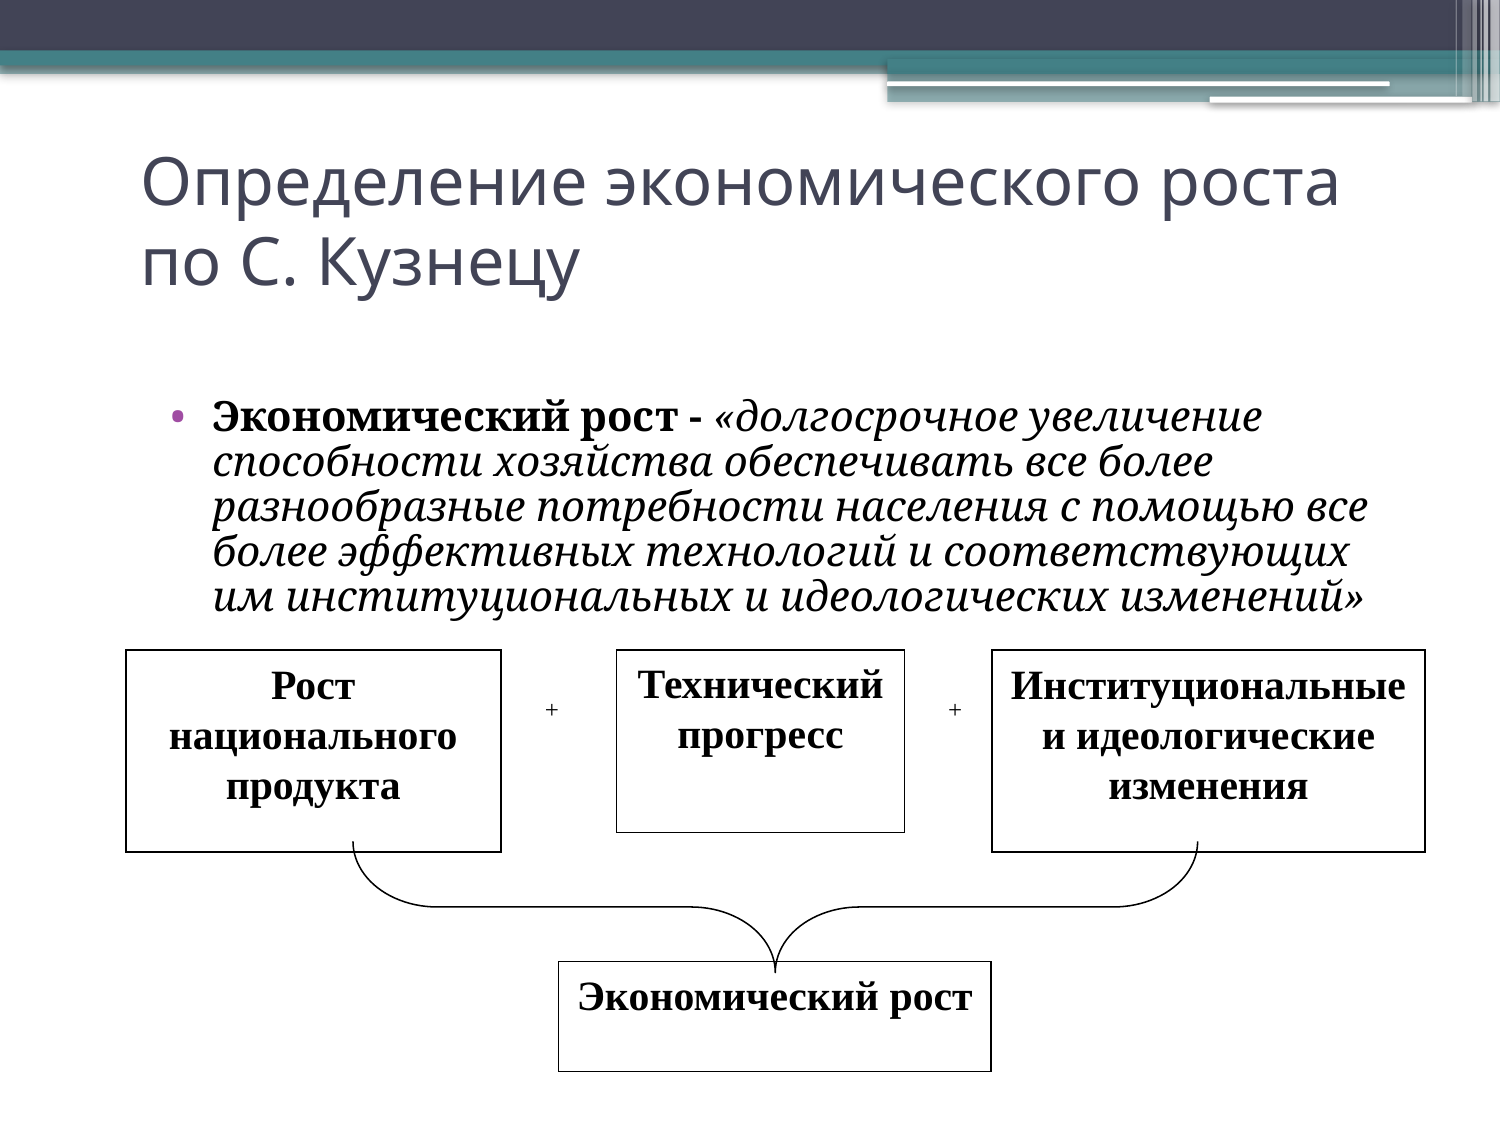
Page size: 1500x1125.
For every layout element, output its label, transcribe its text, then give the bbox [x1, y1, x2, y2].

list Экономический рост - «долгосрочное увеличение способности хозяйства обеспечивать все более разнообразные потребности населения с помощью все более эффективных технологий и соответствующих им институциональных и идеологических изменений» [137, 387, 1400, 647]
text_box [99, 649, 1426, 1125]
title Определение экономического роста по С. Кузнецу [124, 124, 1426, 313]
